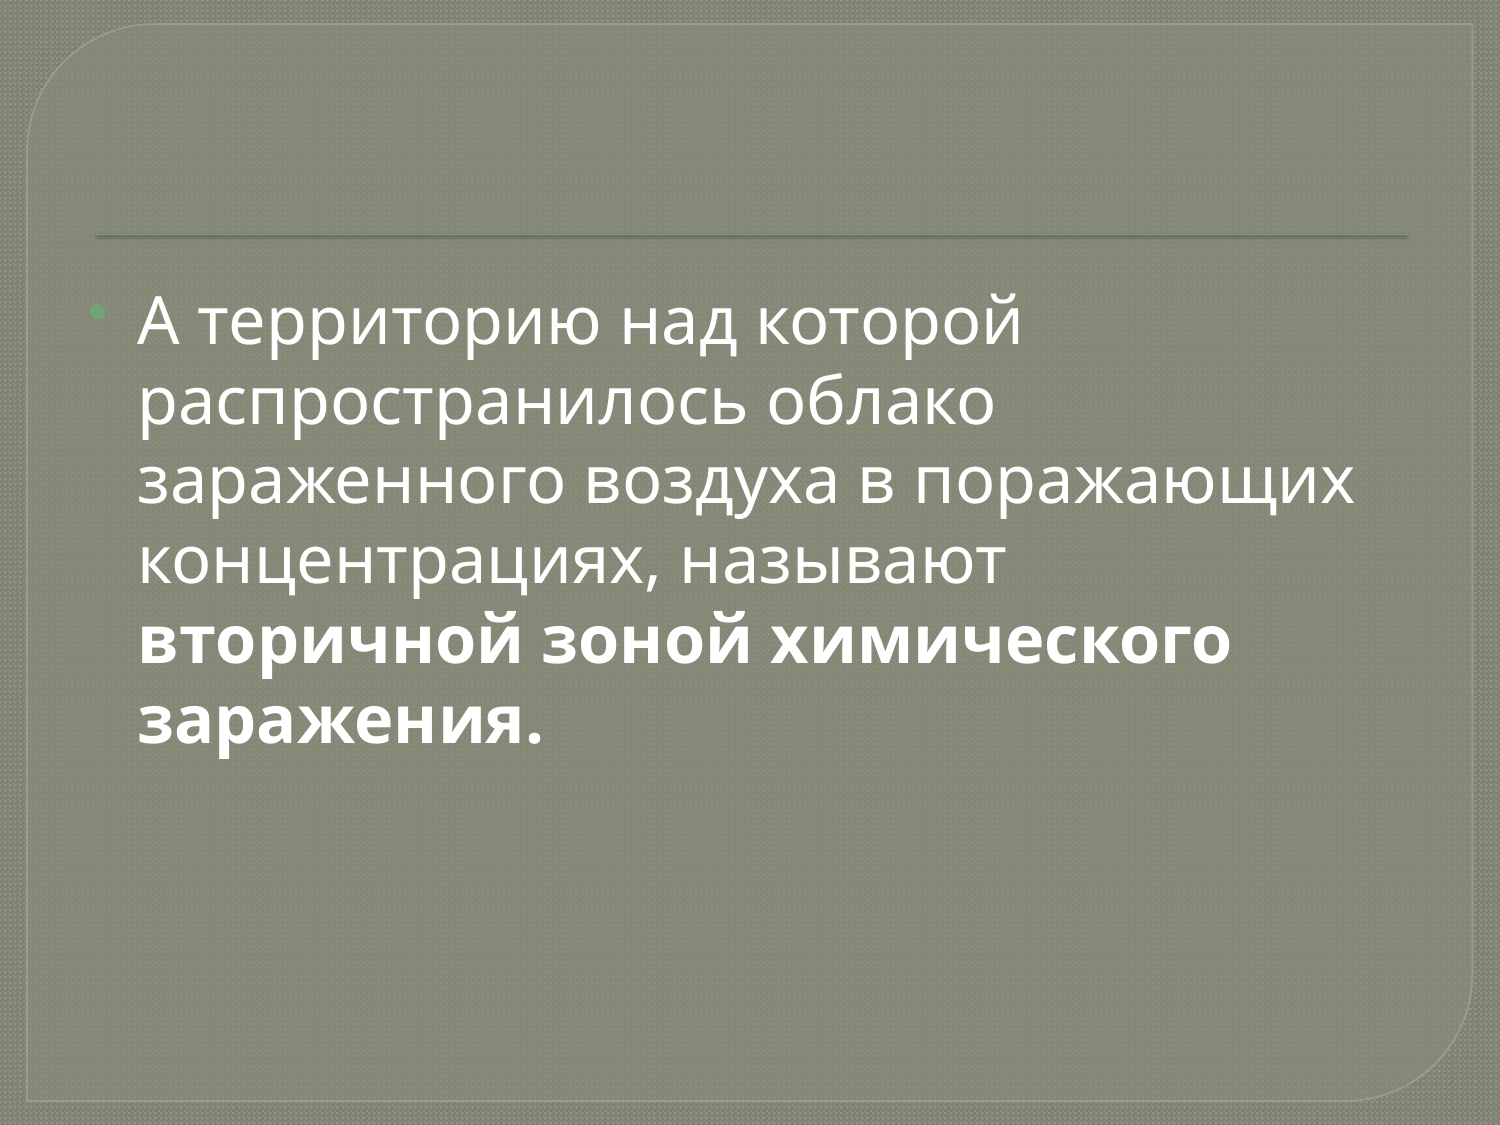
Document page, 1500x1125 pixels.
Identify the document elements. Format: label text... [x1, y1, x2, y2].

list А территорию над которой распространилось облако зараженного воздуха в поражающих концентрациях, называют вторичной зоной химического заражения. [75, 270, 1425, 1013]
